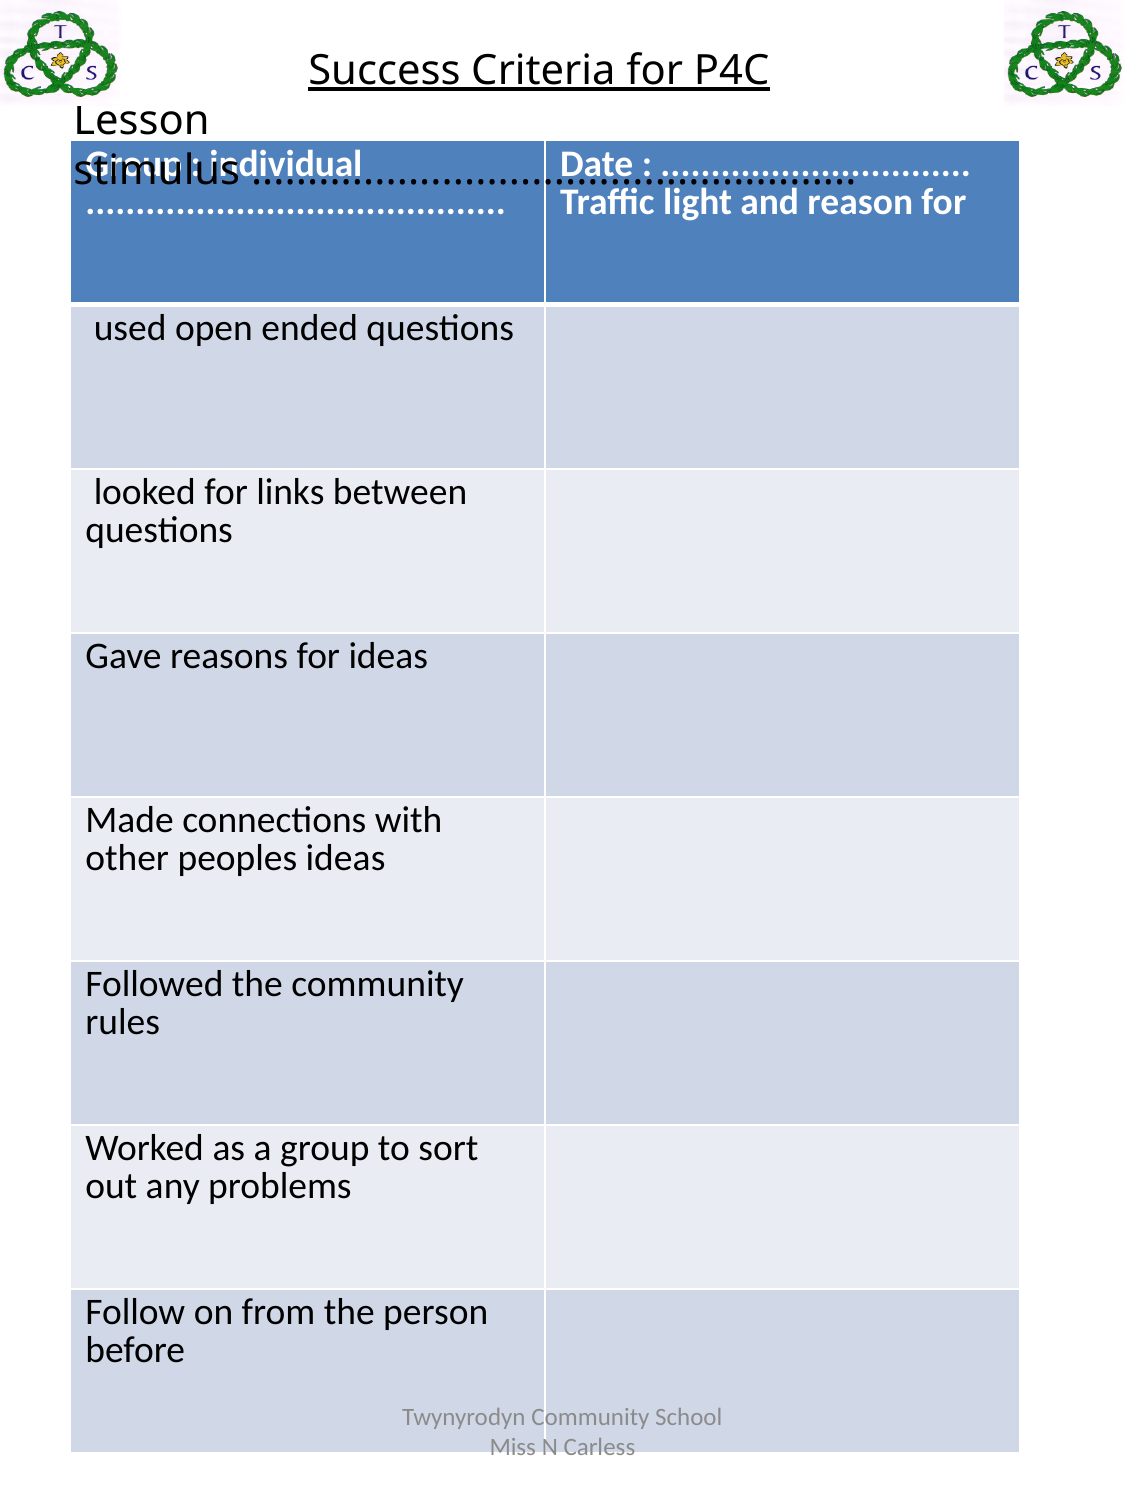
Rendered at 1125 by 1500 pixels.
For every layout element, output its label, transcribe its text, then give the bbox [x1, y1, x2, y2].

table_cell Worked as a group to sort out any problems [71, 1126, 544, 1288]
table_cell [546, 470, 1019, 632]
picture [1004, 0, 1125, 106]
table_header Date : ............................... Traffic light and reason for [546, 200, 1019, 302]
table_cell Gave reasons for ideas [71, 634, 544, 796]
table_cell looked for links between questions [71, 470, 544, 632]
table_cell Follow on from the person before [71, 1290, 544, 1452]
text_box Success Criteria for P4C Lesson stimulus ...................................................... [58, 35, 1020, 200]
table_cell [546, 634, 1019, 796]
table_cell Followed the community rules [71, 962, 544, 1124]
table_header Group : individual .......................................... [71, 200, 544, 302]
table_cell [546, 1126, 1019, 1288]
footer Twynyrodyn Community School Miss N Carless [384, 1390, 741, 1471]
table_cell [546, 798, 1019, 960]
table_cell [546, 307, 1019, 468]
table_cell [546, 1290, 1019, 1452]
picture [0, 0, 121, 106]
table_cell used open ended questions [71, 307, 544, 468]
table_cell [546, 962, 1019, 1124]
table_cell Made connections with other peoples ideas [71, 798, 544, 960]
